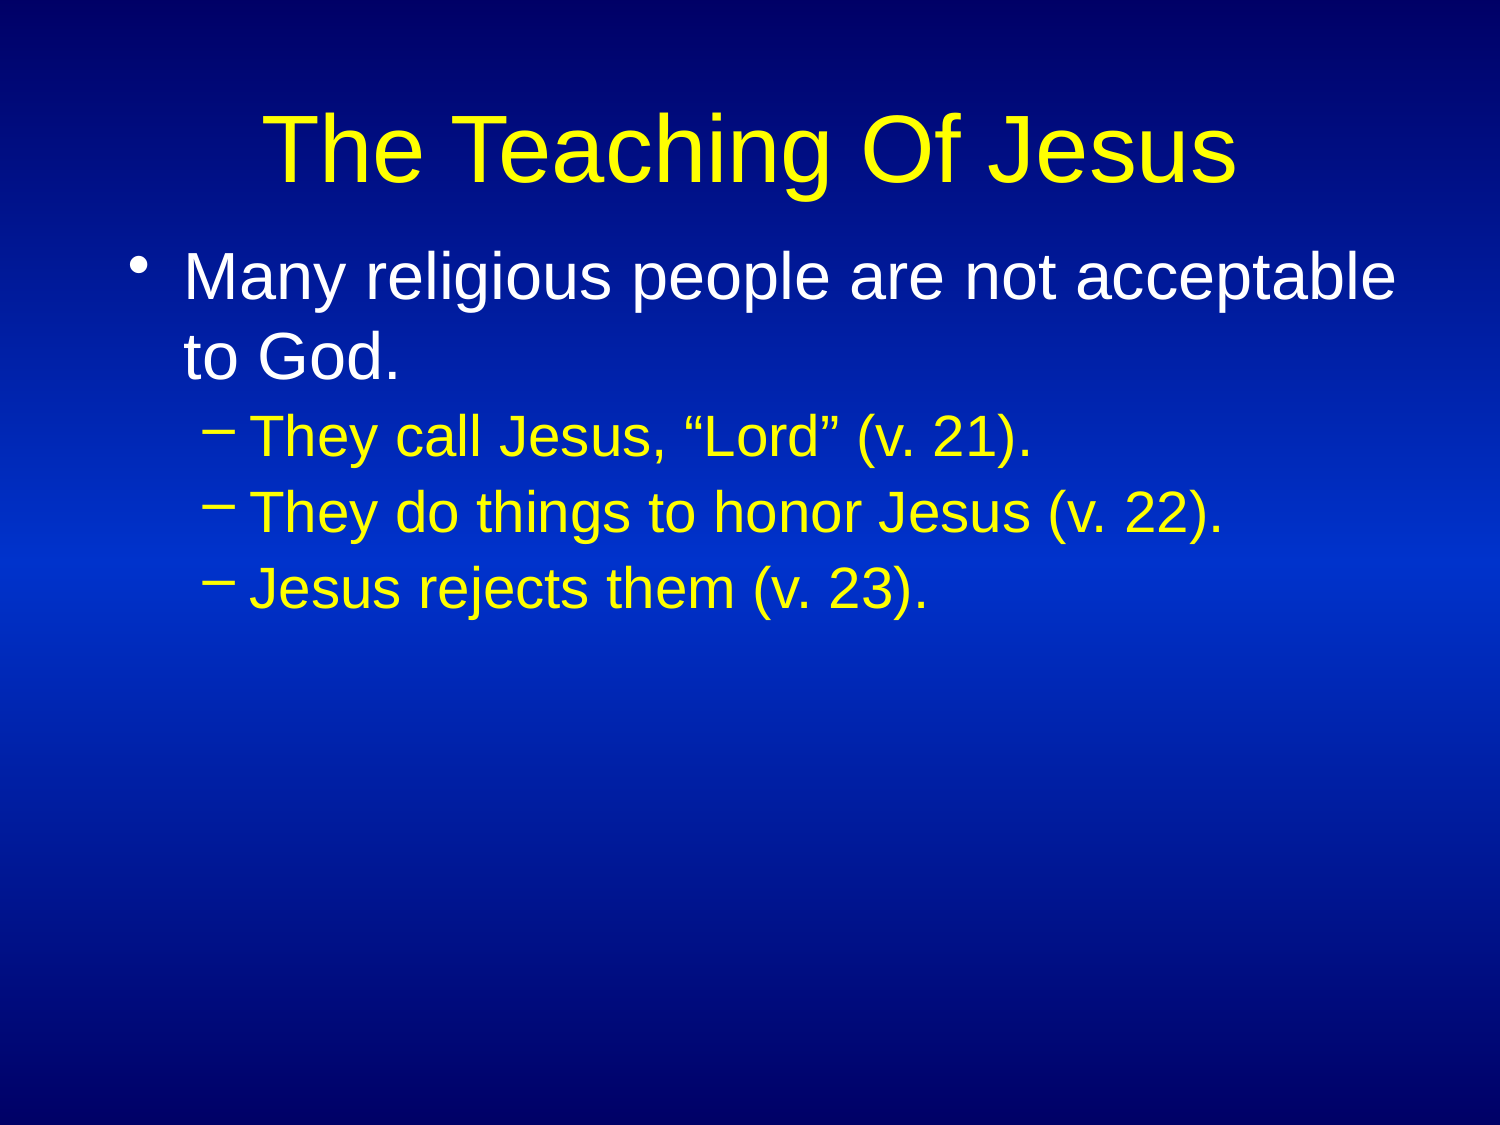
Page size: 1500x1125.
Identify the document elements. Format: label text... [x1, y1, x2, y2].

title The Teaching Of Jesus [37, 50, 1463, 238]
list Many religious people are not acceptable to God. They call Jesus, “Lord” (v. 21). They do things to honor Jesus (v. 22). Jesus rejects them (v. 23). [112, 224, 1463, 850]
